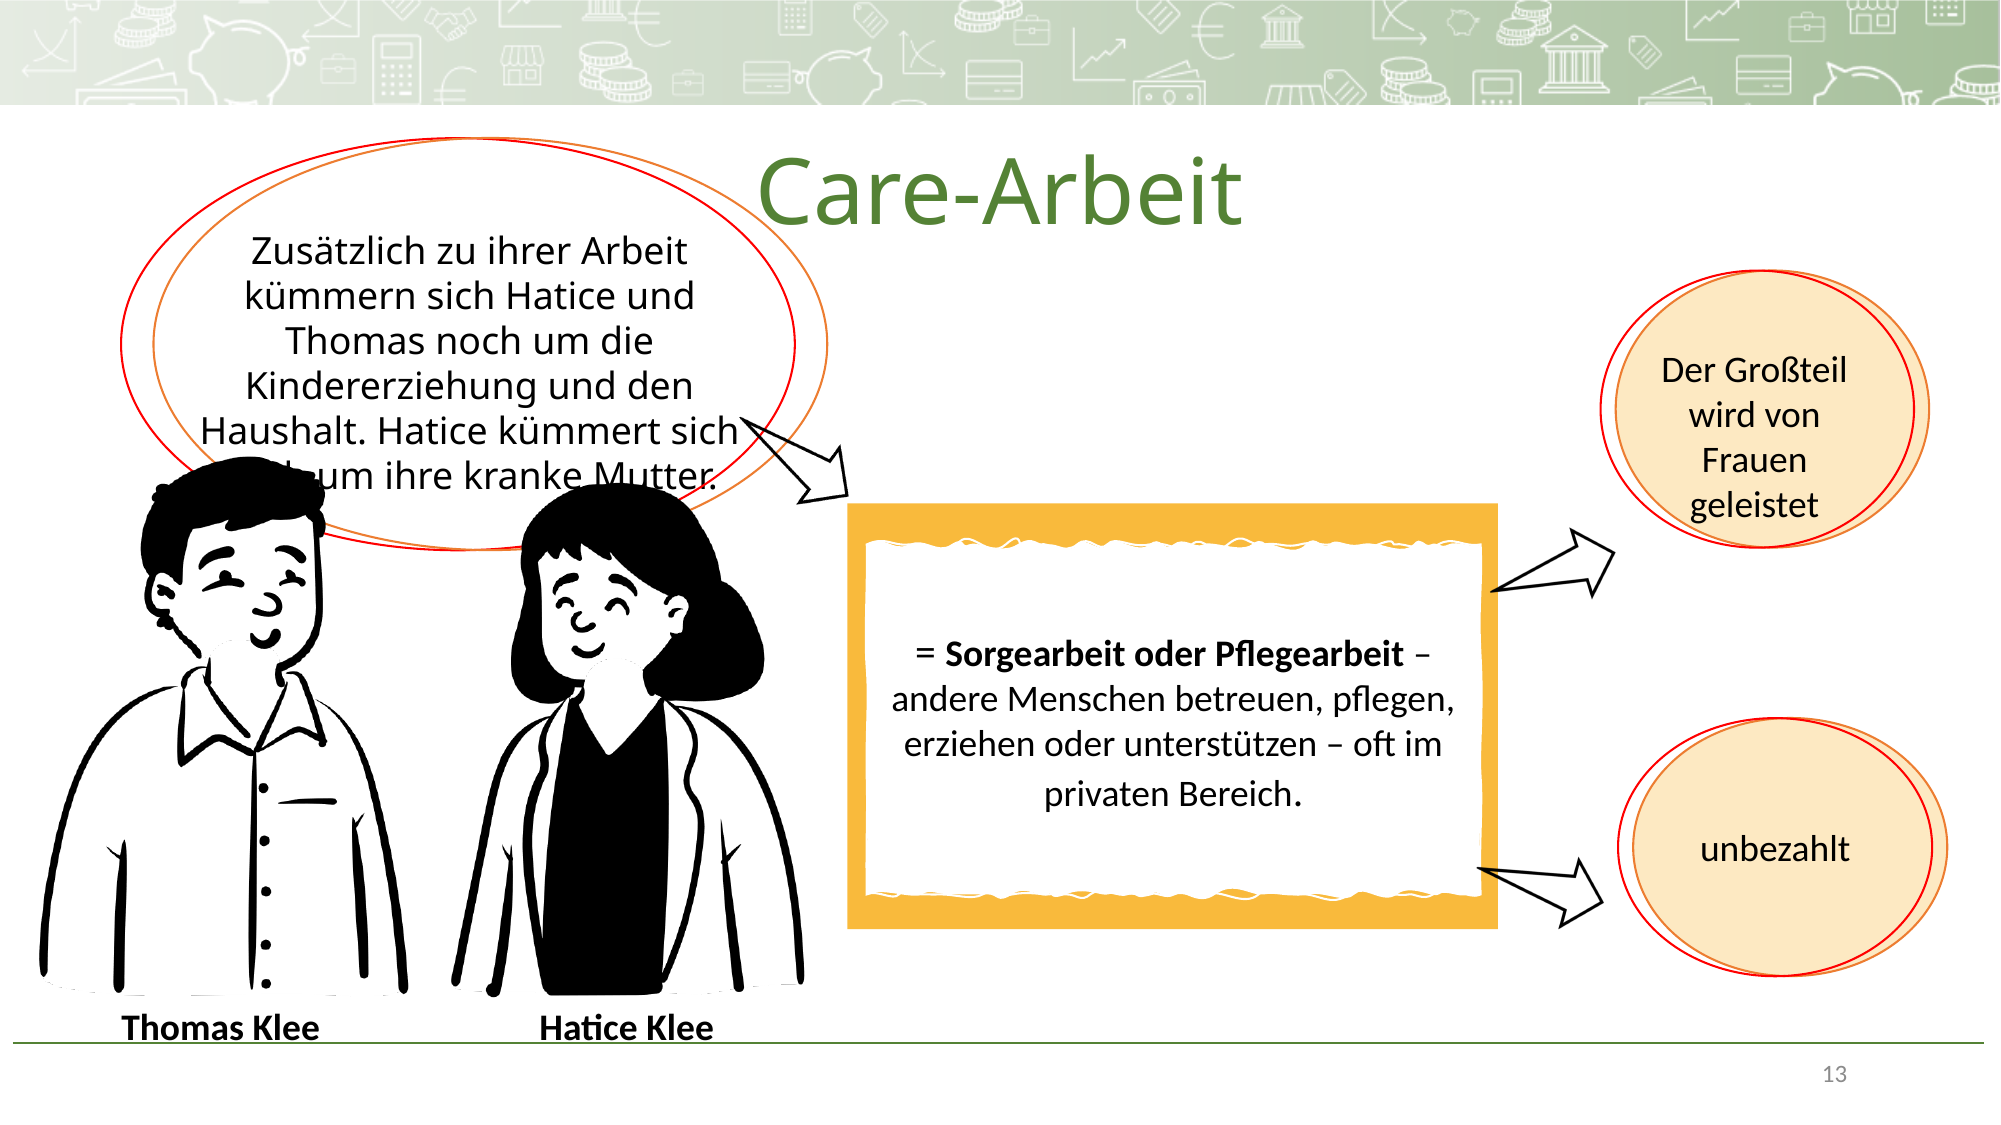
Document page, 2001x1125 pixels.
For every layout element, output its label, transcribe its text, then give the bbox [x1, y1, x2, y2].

slide_number 13 [1412, 1042, 1863, 1103]
title Care-Arbeit [137, 111, 1863, 278]
picture [1448, 796, 1618, 976]
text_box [1618, 717, 1948, 977]
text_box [1600, 270, 1930, 548]
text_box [120, 137, 828, 560]
picture [0, 0, 2000, 105]
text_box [847, 503, 1498, 930]
picture [438, 380, 897, 1011]
text_box Hatice Klee [438, 989, 844, 1088]
picture [1477, 479, 1643, 666]
text_box Thomas Klee [4, 989, 438, 1088]
picture [23, 448, 419, 1018]
